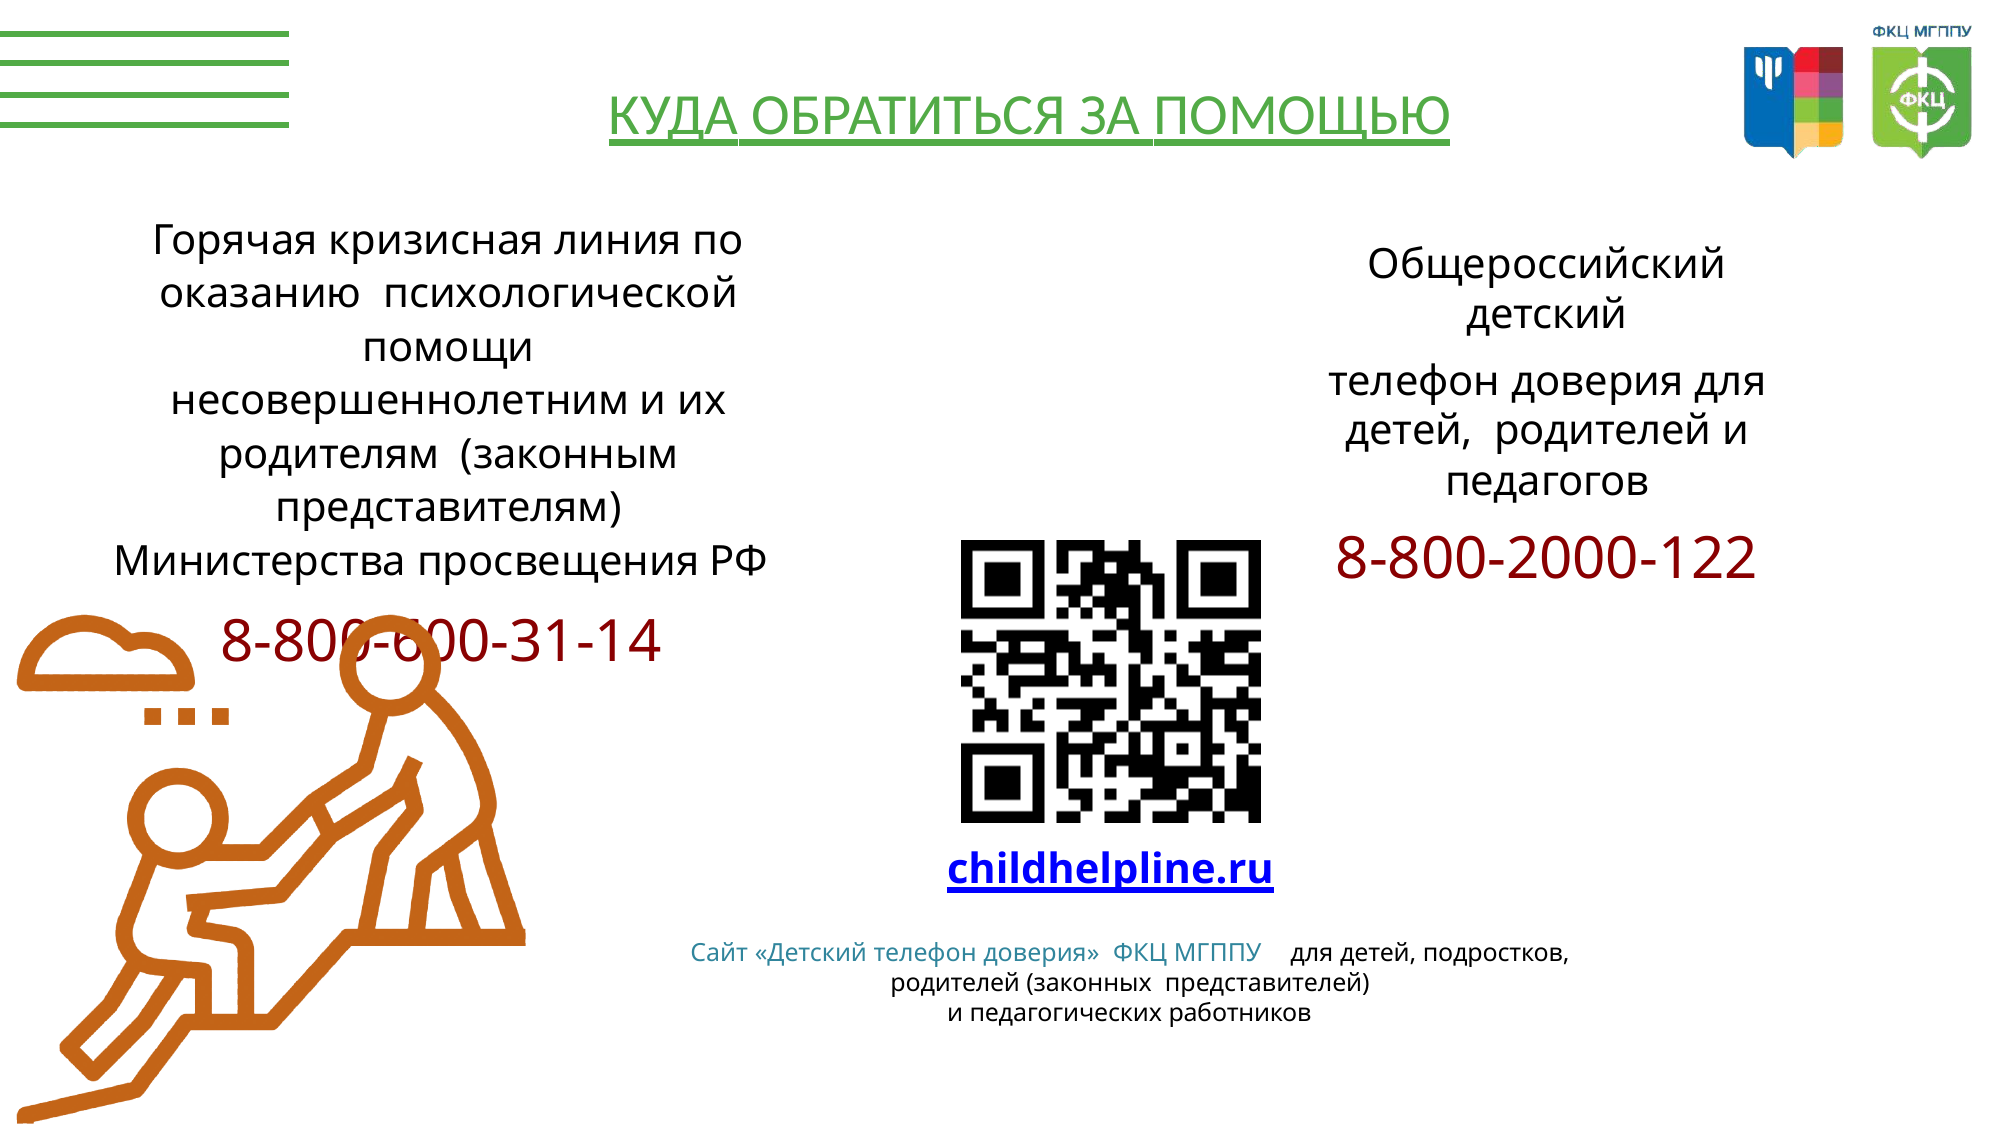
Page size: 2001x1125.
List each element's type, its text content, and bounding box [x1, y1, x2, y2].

text_box Общероссийский детский телефон доверия для детей, родителей и педагогов 8-800-2000-122 [1290, 218, 1804, 590]
picture [1743, 24, 1972, 159]
title КУДА ОБРАТИТЬСЯ ЗА ПОМОЩЬЮ [569, 15, 1489, 206]
text_box childhelpline.ru Сайт «Детский телефон доверия» ФКЦ МГППУ для детей, подростков, родителей (законных представителей) и педагогических работников [622, 840, 1638, 1027]
picture [960, 540, 1261, 823]
text_box Горячая кризисная линия по оказанию психологической помощи несовершеннолетним и их родителям (законным представителям) Министерства просвещения РФ 8-800-600-31-14 [87, 207, 809, 673]
picture [16, 614, 526, 1124]
